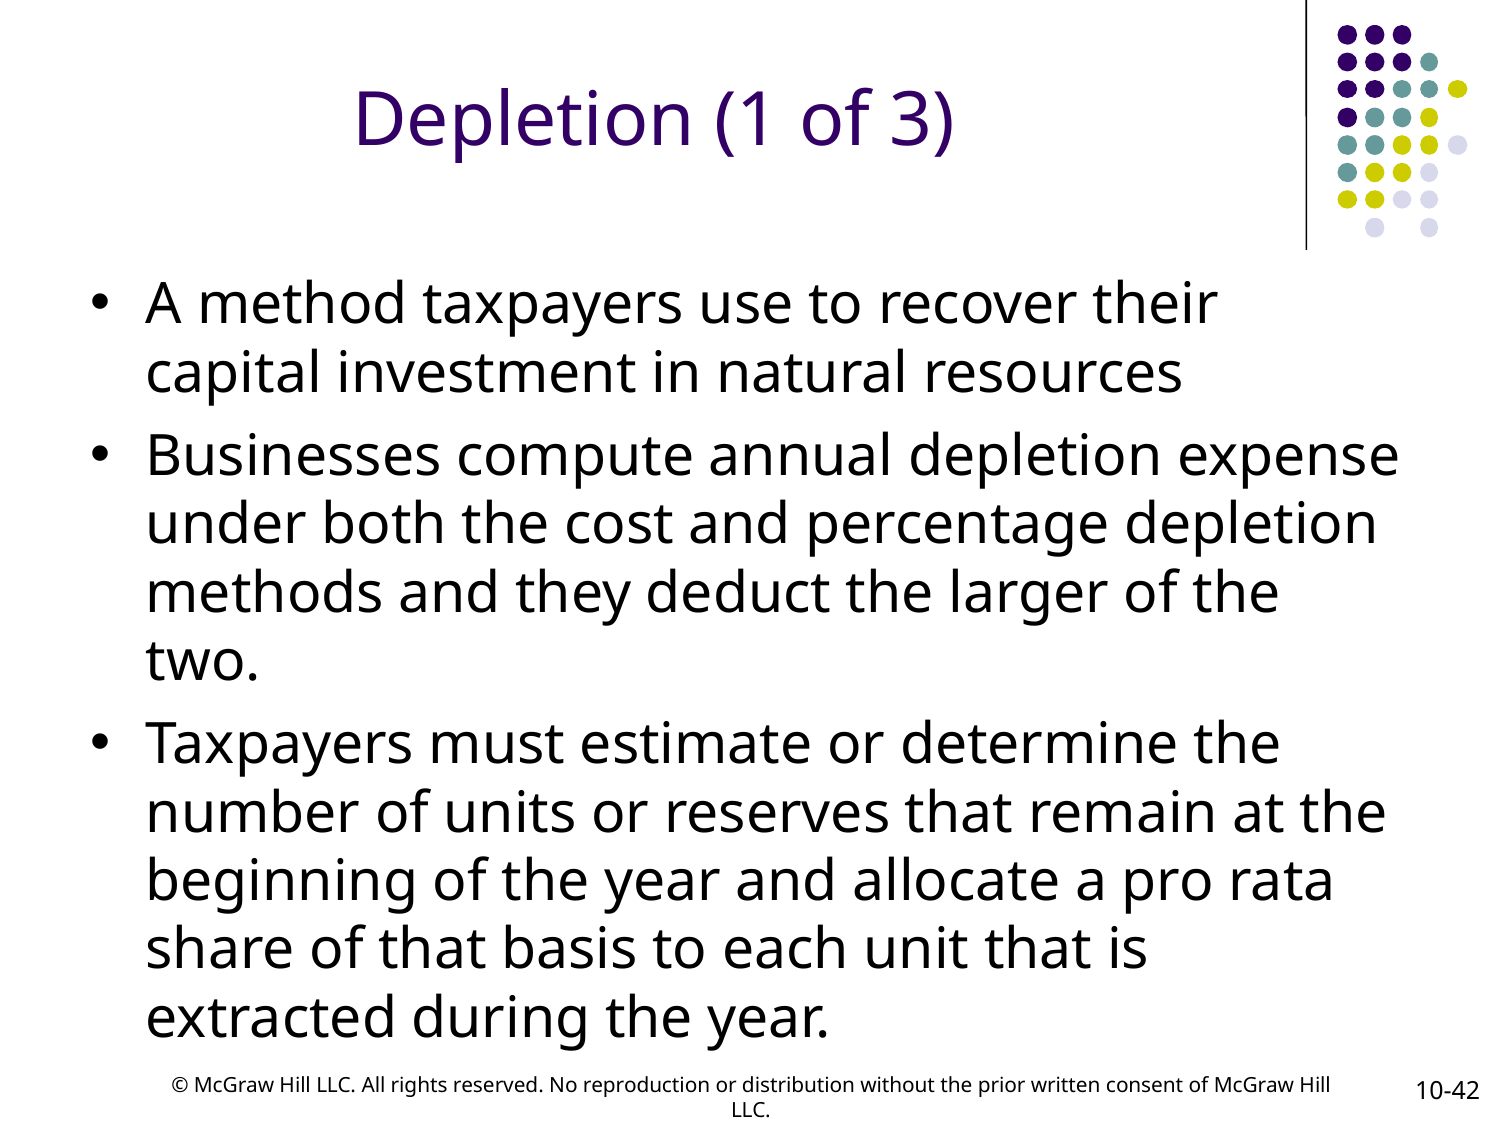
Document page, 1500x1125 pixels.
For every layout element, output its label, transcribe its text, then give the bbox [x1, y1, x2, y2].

slide_number 10-42 [1345, 1061, 1496, 1122]
list A method taxpayers use to recover their capital investment in natural resources Businesses compute annual depletion expense under both the cost and percentage depletion methods and they deduct the larger of the two. Taxpayers must estimate or determine the number of units or reserves that remain at the beginning of the year and allocate a pro rata share of that basis to each unit that is extracted during the year. [75, 259, 1425, 1062]
title Depletion (1 of 3) [32, 8, 1275, 234]
